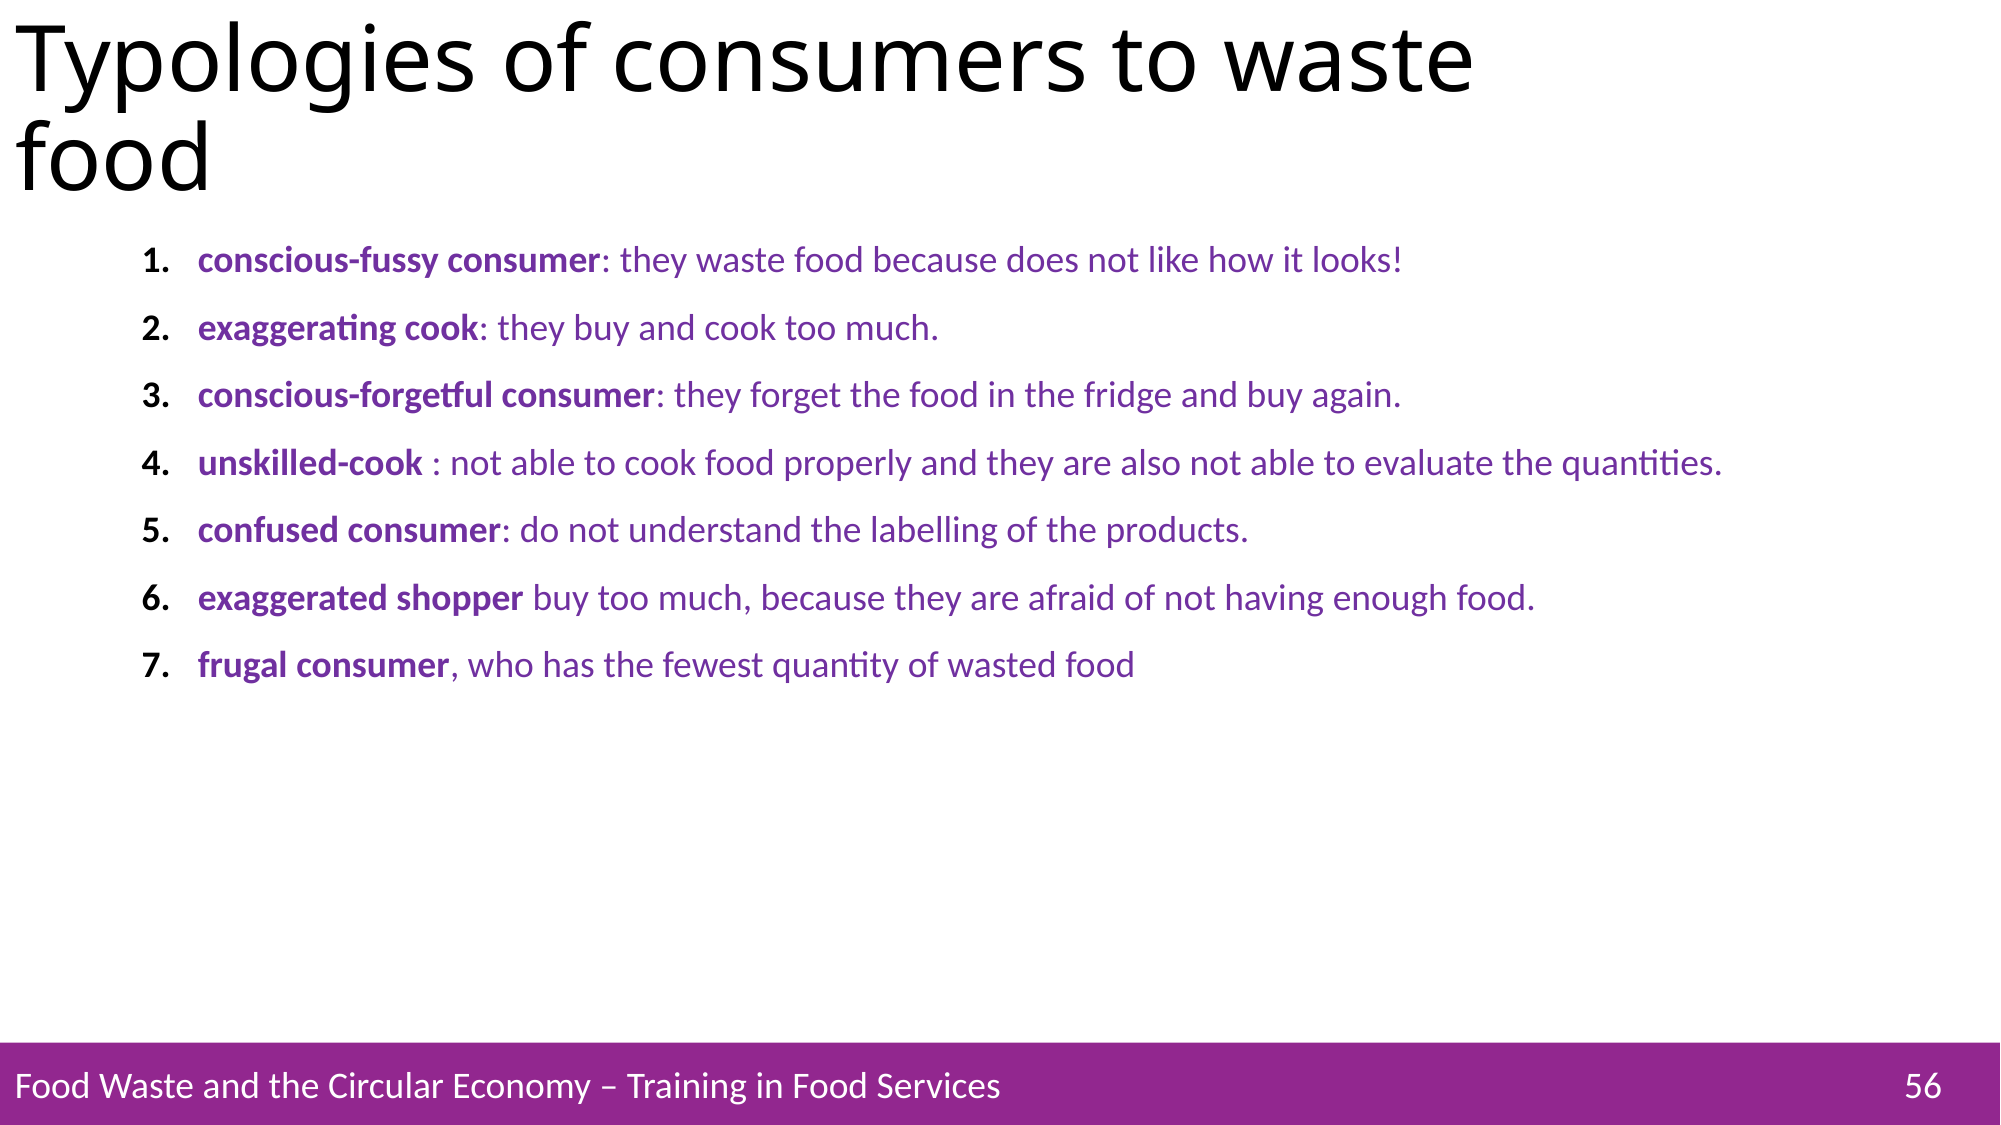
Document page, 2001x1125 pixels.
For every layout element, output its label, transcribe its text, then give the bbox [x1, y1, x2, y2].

text_box conscious-fussy consumer: they waste food because does not like how it looks! exaggerating cook: they buy and cook too much. conscious-forgetful consumer: they forget the food in the fridge and buy again. unskilled-cook : not able to cook food properly and they are also not able to evaluate the quantities. confused consumer: do not understand the labelling of the products. exaggerated shopper buy too much, because they are afraid of not having enough food. frugal consumer, who has the fewest quantity of wasted food [126, 205, 1841, 717]
text_box Typologies of consumers to waste food [0, 0, 1565, 224]
